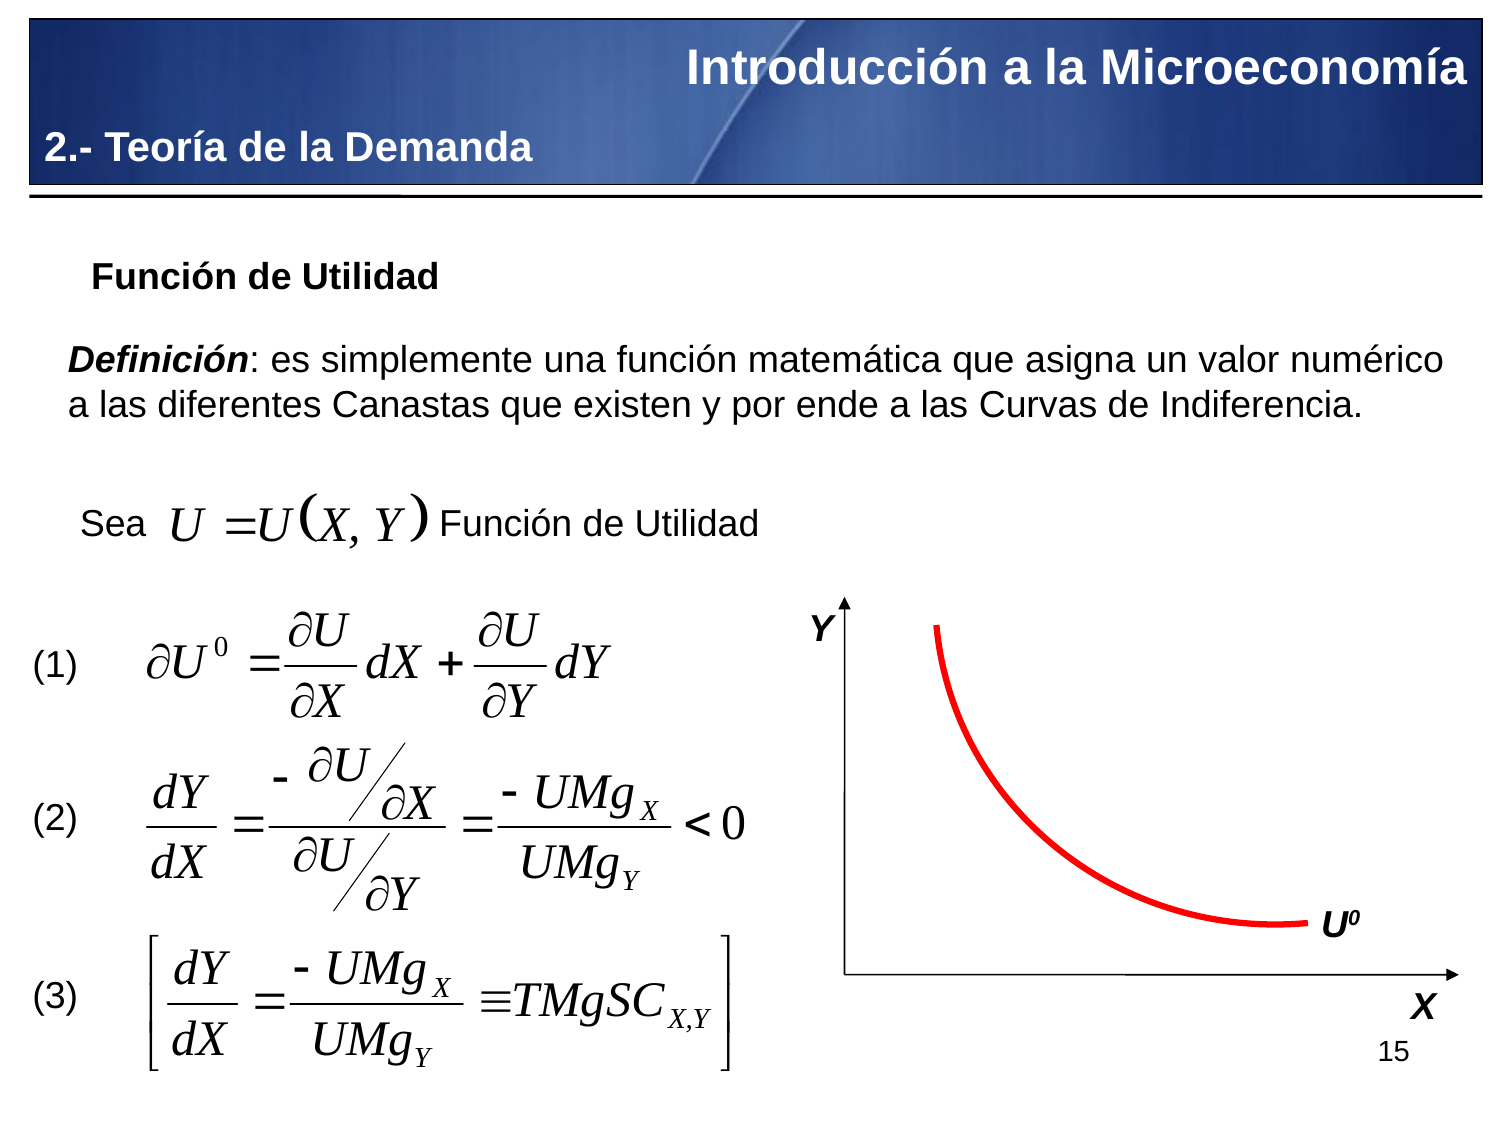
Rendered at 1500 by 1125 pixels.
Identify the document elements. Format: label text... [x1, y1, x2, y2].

text_box (1) [17, 632, 101, 692]
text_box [761, 596, 1483, 1036]
text_box (2) [17, 785, 101, 846]
text_box Sea Función de Utilidad [65, 491, 163, 552]
text_box Función de Utilidad [76, 244, 786, 305]
text_box Introducción a la Microeconomía [608, 26, 1483, 102]
slide_number 15 [1074, 1044, 1426, 1103]
text_box Definición: es simplemente una función matemática que asigna un valor numérico a las diferentes Canastas que existen y por ende a las Curvas de Indiferencia. [53, 327, 1459, 432]
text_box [138, 598, 756, 1081]
text_box Sea Función de Utilidad [432, 491, 833, 552]
text_box (3) [17, 964, 101, 1024]
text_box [164, 491, 432, 563]
text_box 2.- Teoría de la Demanda [29, 112, 585, 178]
text_box [29, 19, 1483, 185]
